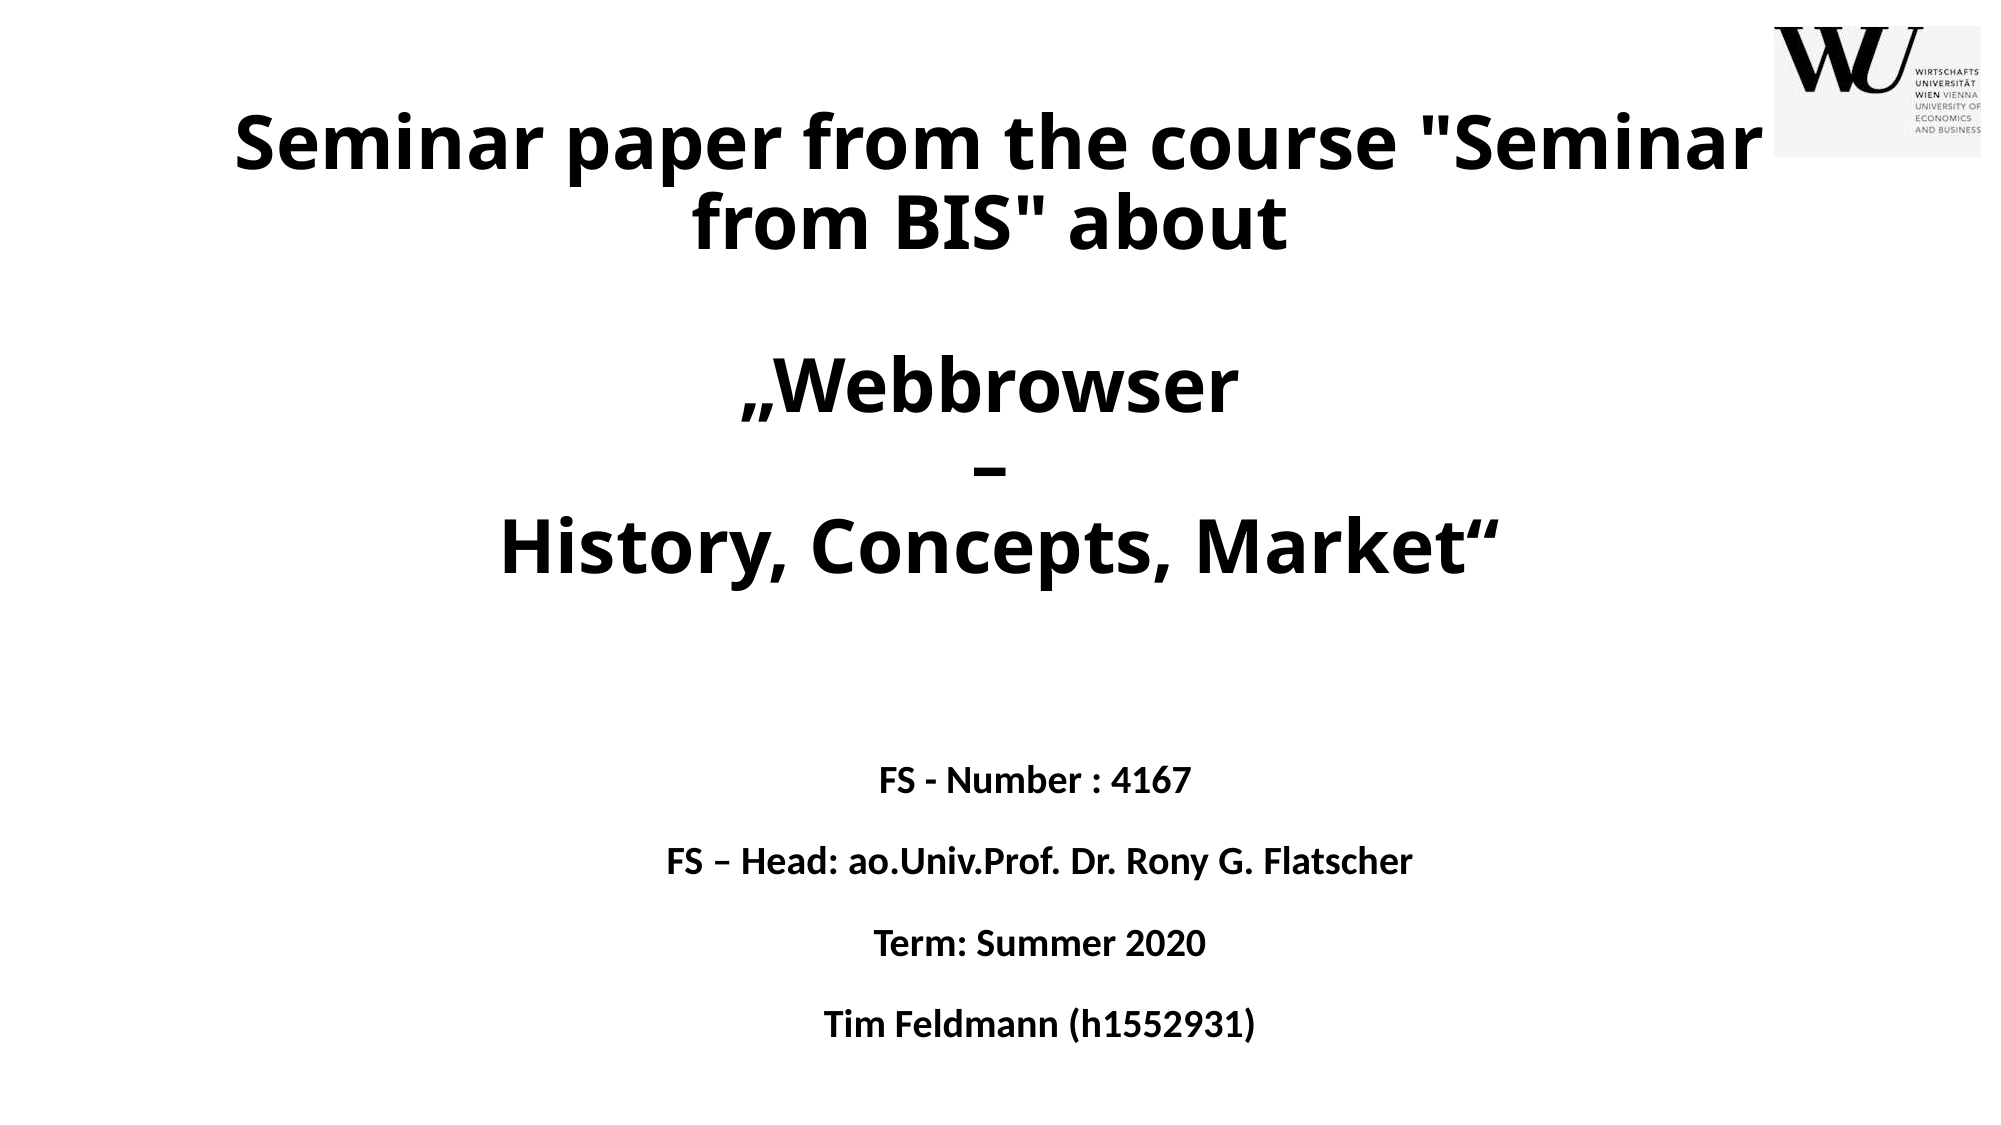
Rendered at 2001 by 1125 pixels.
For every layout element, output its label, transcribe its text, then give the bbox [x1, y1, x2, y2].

subtitle FS - Number : 4167 FS – Head: ao.Univ.Prof. Dr. Rony G. Flatscher Term: Summer 2020 Tim Feldmann (h1552931) [305, 687, 1775, 1055]
title Seminar paper from the course "Seminar from BIS" about „Webbrowser – History, Concepts, Market“ [194, 91, 1806, 688]
picture [1774, 26, 1981, 157]
